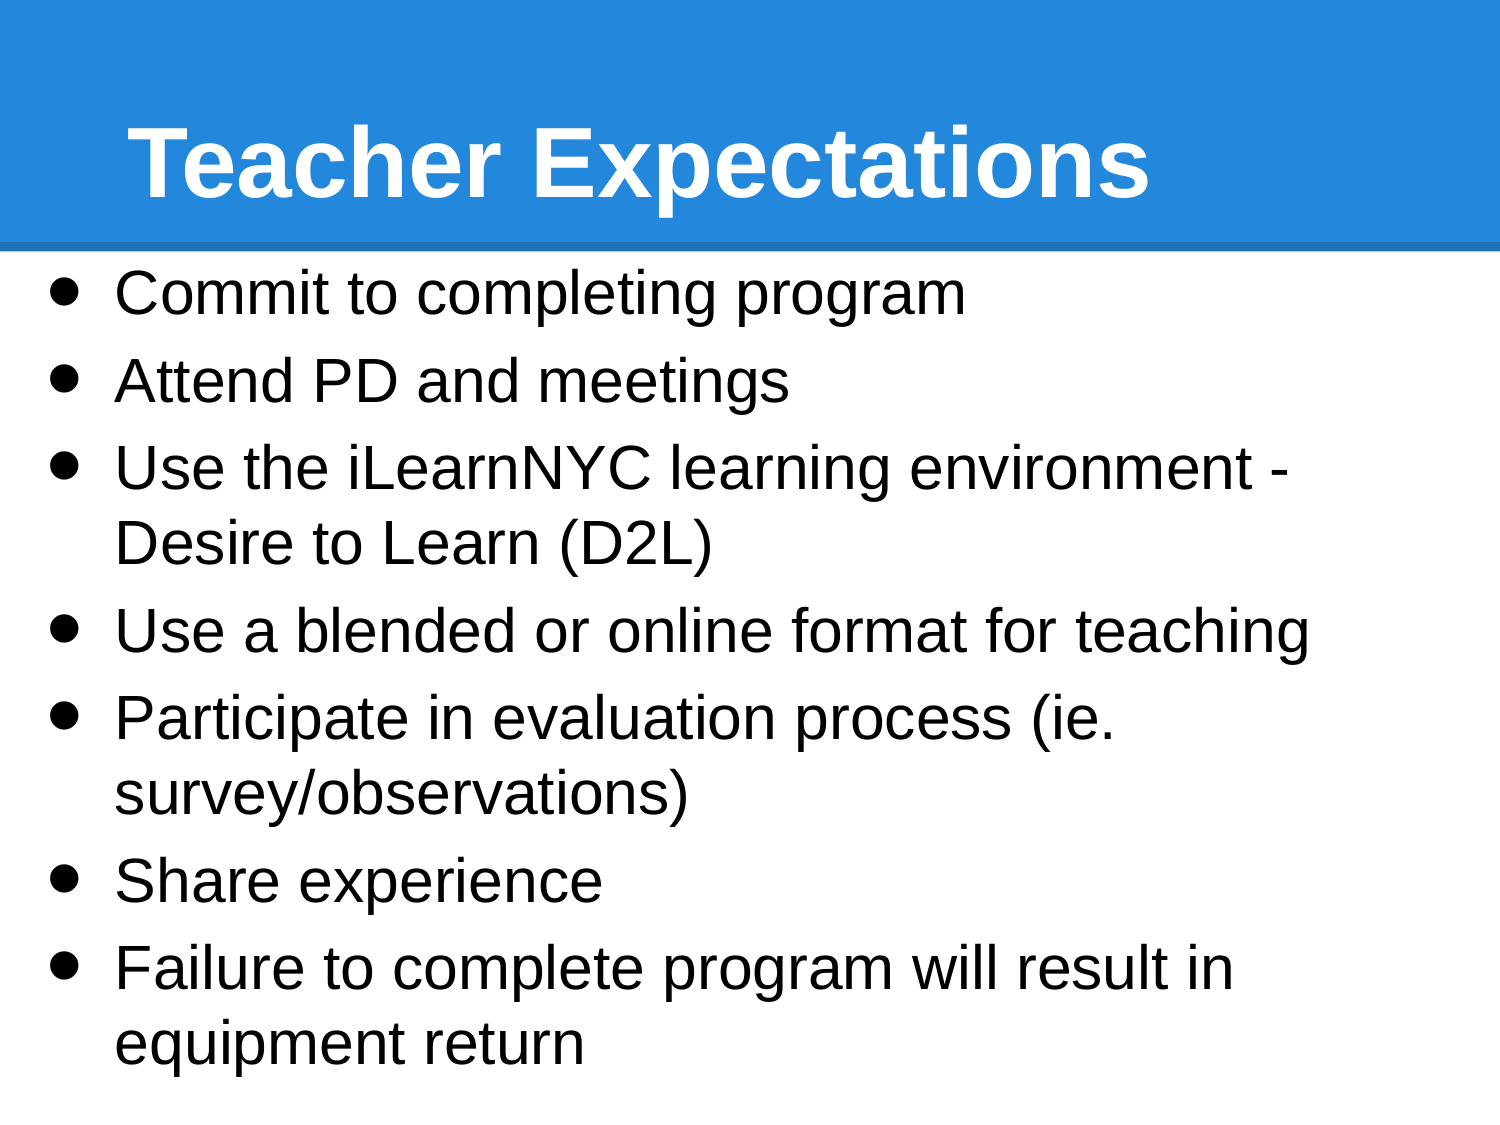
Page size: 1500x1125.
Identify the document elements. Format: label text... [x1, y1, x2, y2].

title Teacher Expectations [75, 45, 1425, 233]
list Commit to completing program Attend PD and meetings Use the iLearnNYC learning environment -Desire to Learn (D2L) Use a blended or online format for teaching Participate in evaluation process (ie. survey/observations) Share experience Failure to complete program will result in equipment return [24, 237, 1475, 1078]
